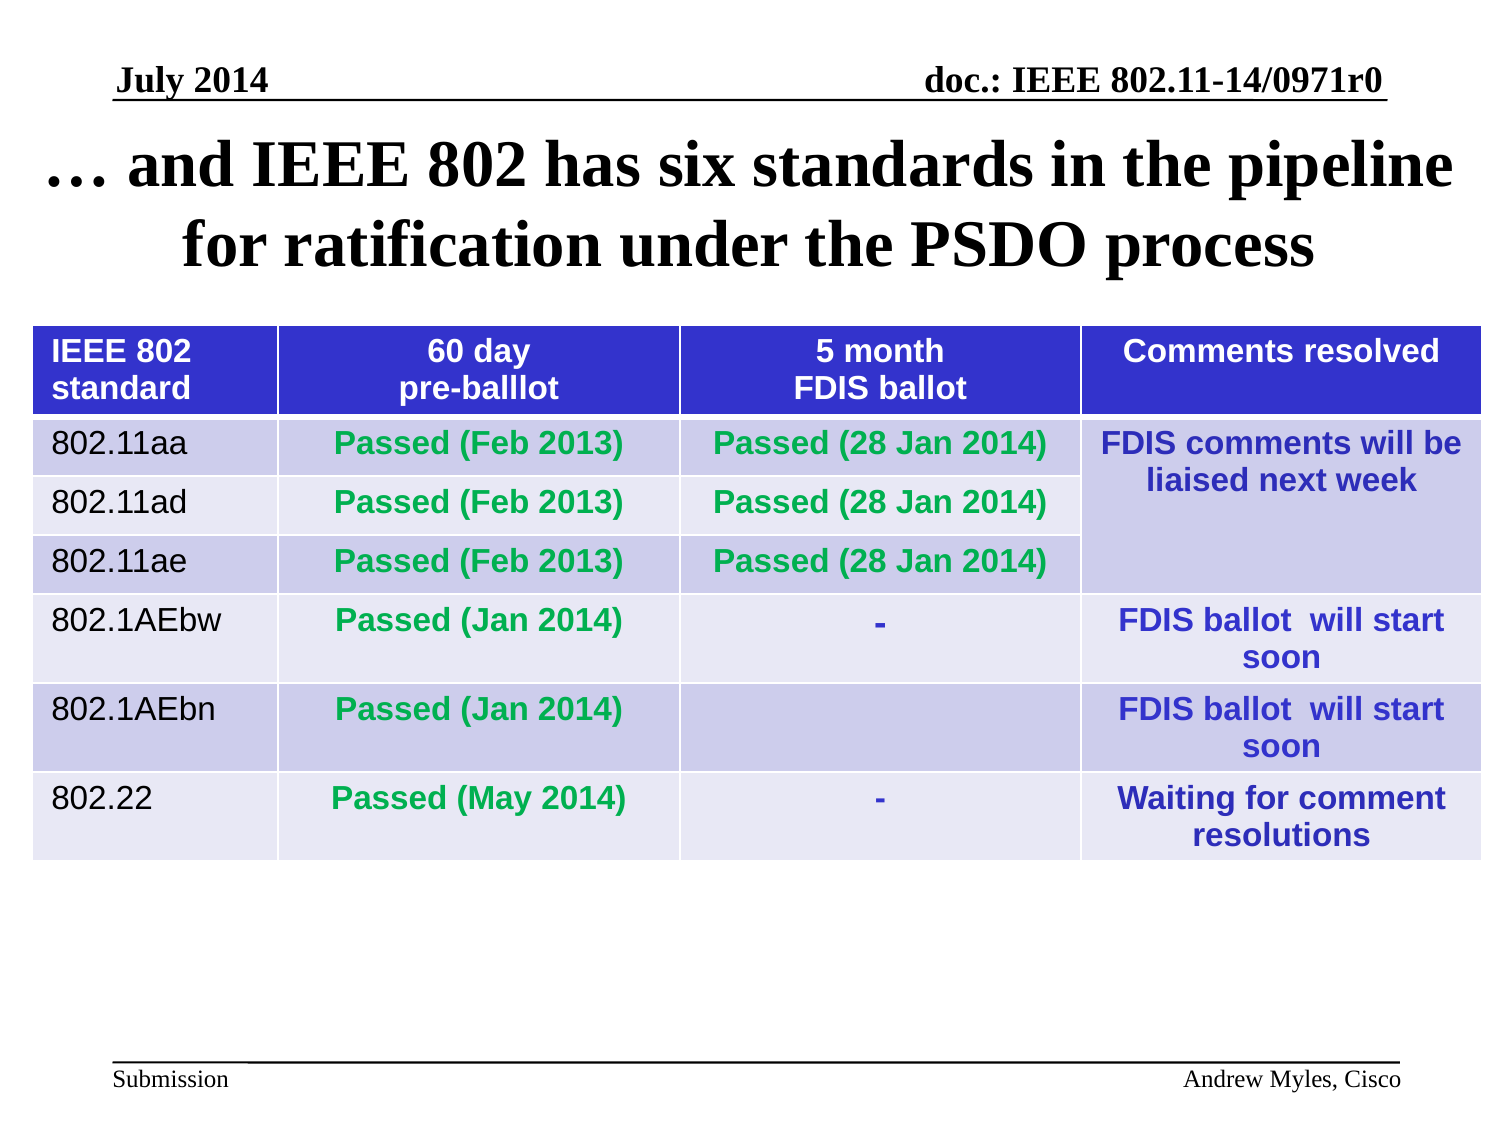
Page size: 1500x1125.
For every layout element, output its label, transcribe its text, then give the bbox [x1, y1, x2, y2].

table_cell Passed (Jan 2014) [279, 684, 679, 771]
table_cell Passed (May 2014) [279, 773, 679, 860]
table_cell [681, 684, 1080, 771]
table_cell Passed (Jan 2014) [279, 595, 679, 682]
table_cell Passed (Feb 2013) [279, 536, 679, 593]
table_cell FDIS ballot will start soon [1082, 595, 1481, 682]
table_cell Passed (28 Jan 2014) [681, 420, 1080, 475]
table_cell Waiting for comment resolutions [1082, 773, 1481, 860]
table_cell Passed (Feb 2013) [279, 420, 679, 475]
footer Andrew Myles, Cisco [1169, 1061, 1402, 1093]
table_header 5 month FDIS ballot [681, 326, 1080, 414]
table_cell - [681, 773, 1080, 860]
table_cell 802.11ae [33, 536, 277, 593]
table_cell 802.11ad [33, 477, 277, 534]
title … and IEEE 802 has six standards in the pipeline for ratification under the PSDO process [0, 112, 1500, 288]
table_header Comments resolved [1082, 326, 1481, 414]
table_cell 802.1AEbw [33, 595, 277, 682]
table_cell Passed (28 Jan 2014) [681, 536, 1080, 593]
table_cell 802.11aa [33, 420, 277, 475]
table_cell 802.22 [33, 773, 277, 860]
table_cell FDIS comments will be liaised next week [1082, 420, 1481, 593]
table_cell Passed (28 Jan 2014) [681, 477, 1080, 534]
table_header IEEE 802 standard [33, 326, 277, 414]
table_header 60 day pre-balllot [279, 326, 679, 414]
table_cell - [681, 595, 1080, 682]
footer July 2014 [114, 54, 270, 101]
table_cell Passed (Feb 2013) [279, 477, 679, 534]
table_cell FDIS ballot will start soon [1082, 684, 1481, 771]
table_cell 802.1AEbn [33, 684, 277, 771]
